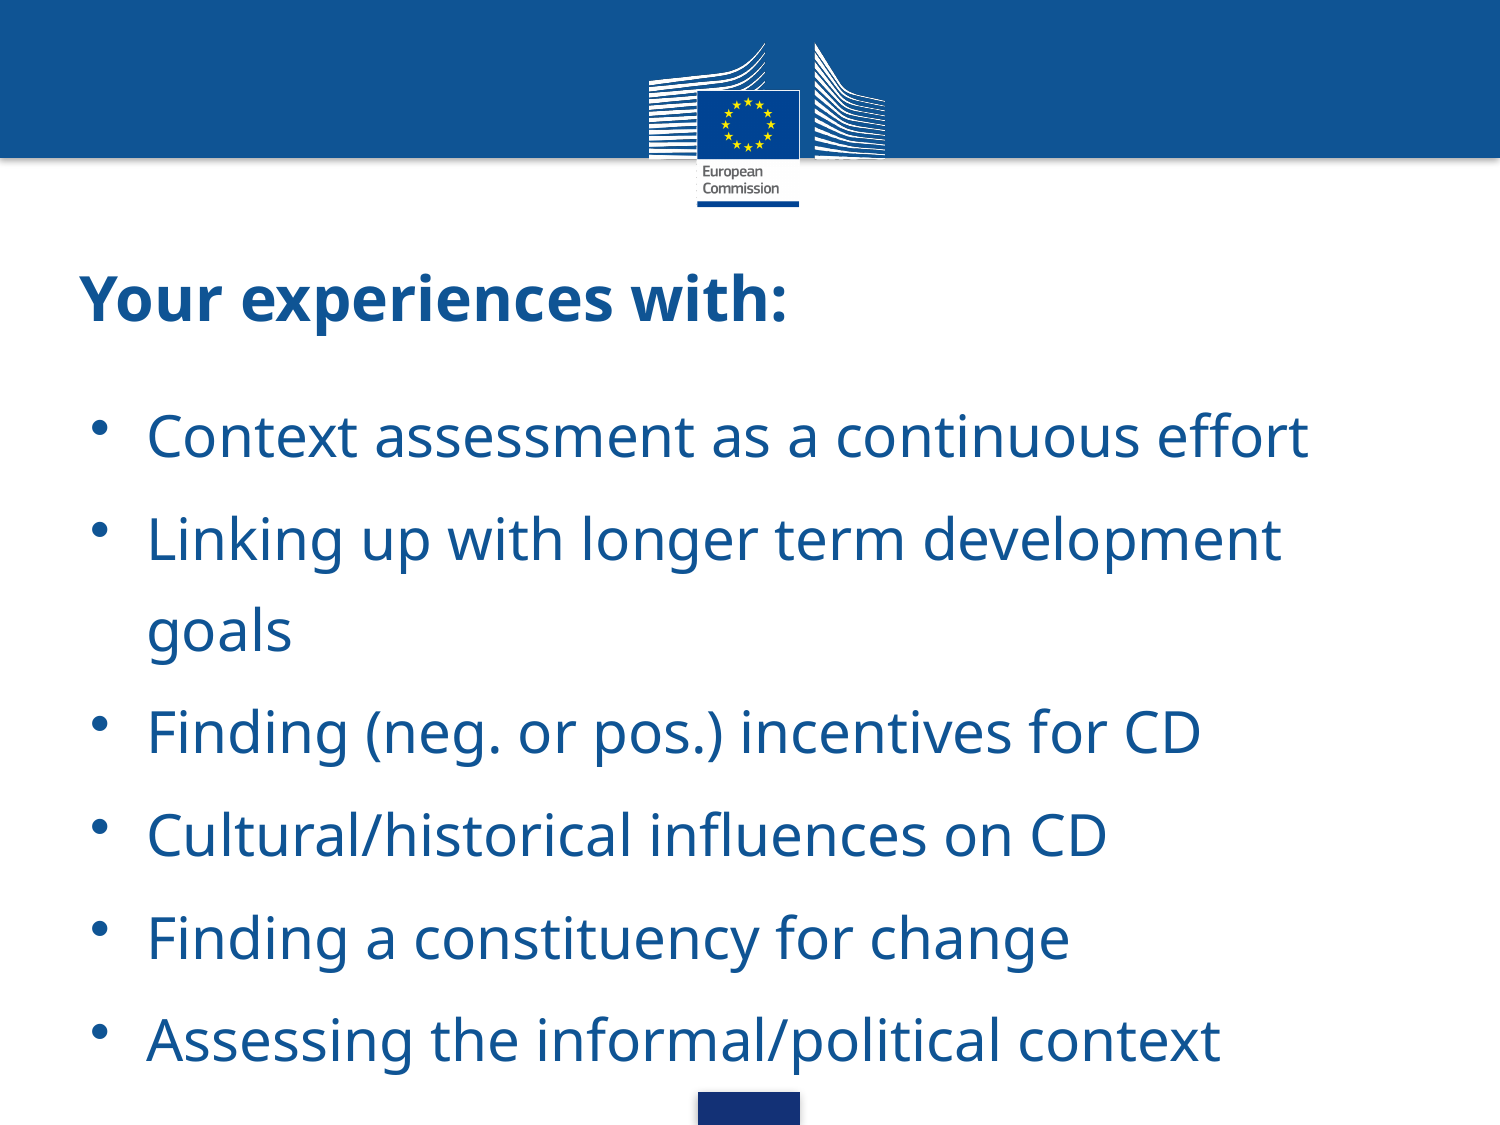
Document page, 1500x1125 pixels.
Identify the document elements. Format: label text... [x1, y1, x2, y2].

list Context assessment as a continuous effort Linking up with longer term development goals Finding (neg. or pos.) incentives for CD Cultural/historical influences on CD Finding a constituency for change Assessing the informal/political context [75, 370, 1425, 1042]
title Your experiences with: [64, 219, 1415, 374]
picture [649, 42, 885, 208]
